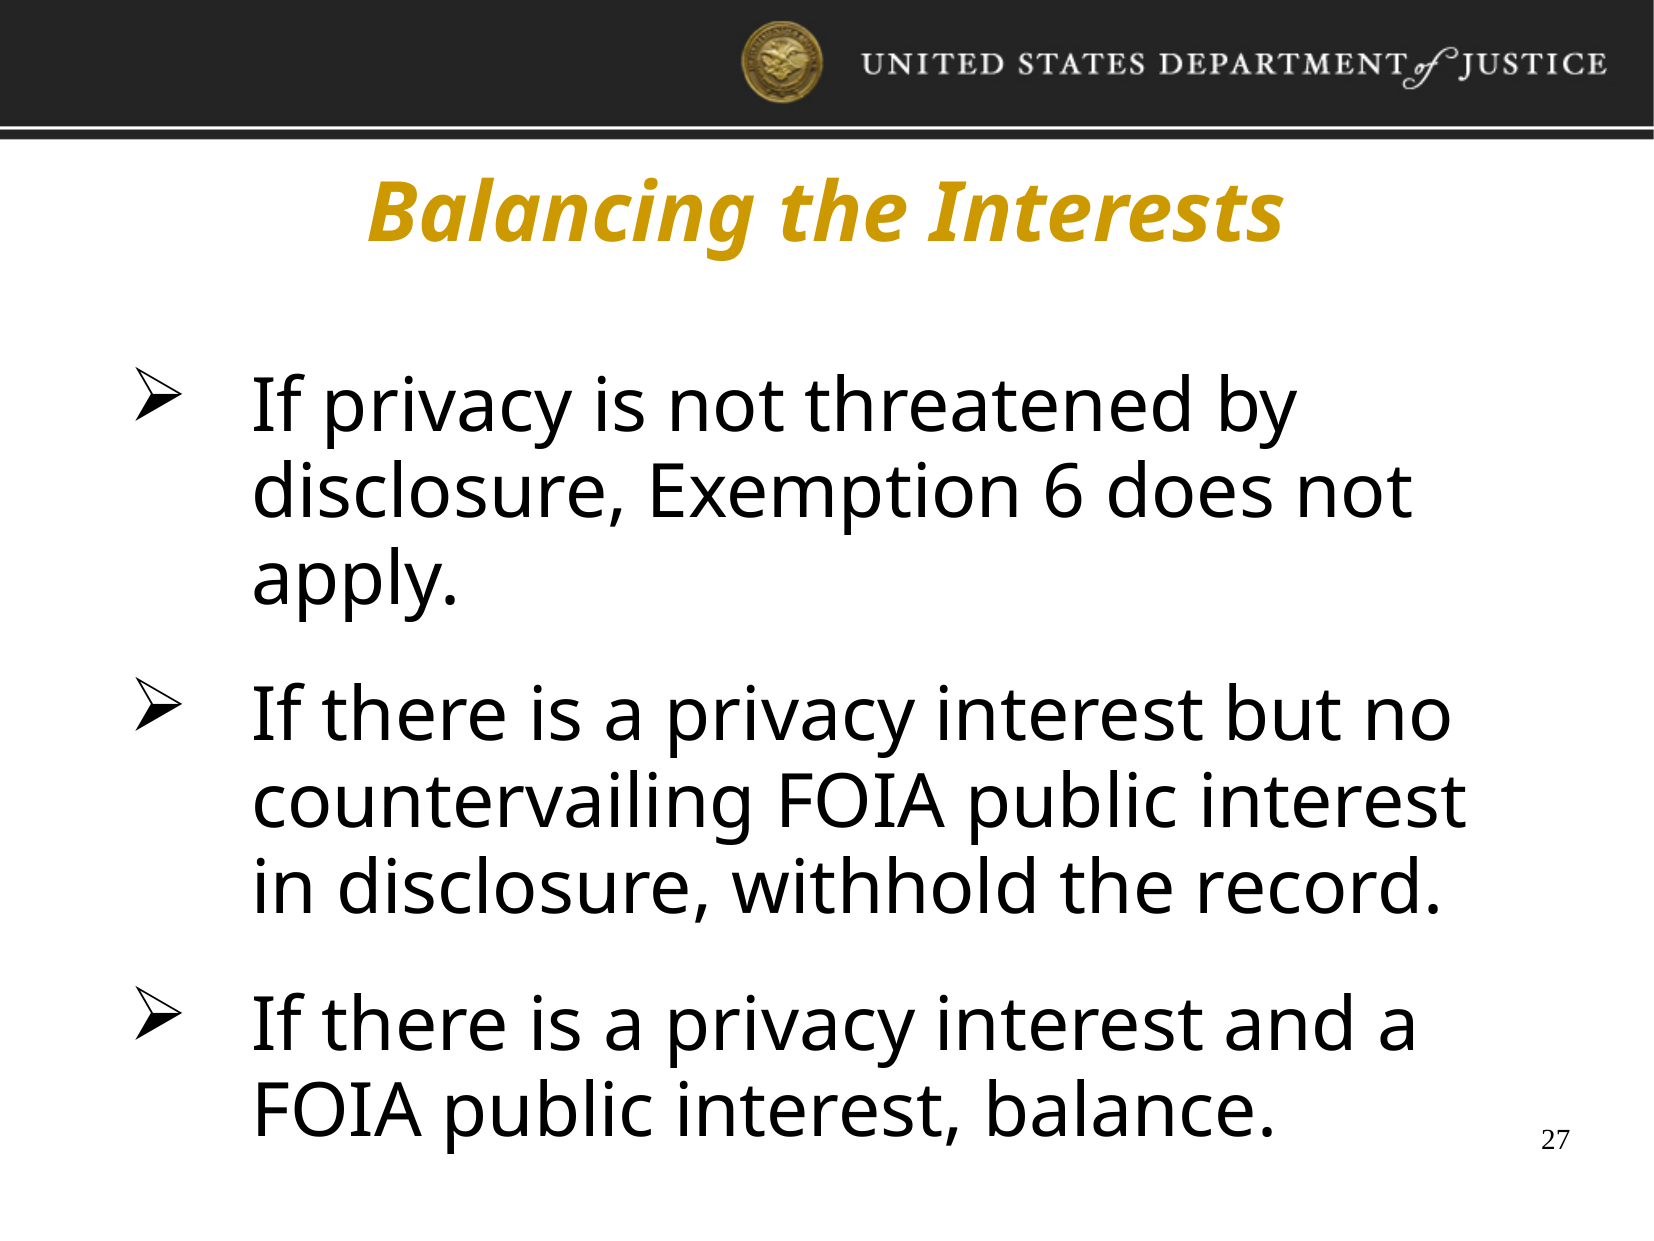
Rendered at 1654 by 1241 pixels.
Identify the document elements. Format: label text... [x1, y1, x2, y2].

picture [0, 0, 1654, 1236]
text_box If privacy is not threatened by disclosure, Exemption 6 does not apply. If there is a privacy interest but no countervailing FOIA public interest in disclosure, withhold the record. If there is a privacy interest and a FOIA public interest, balance. [112, 353, 1541, 1163]
slide_number 27 [1185, 1122, 1571, 1208]
text_box Balancing the Interests [33, 157, 1621, 269]
